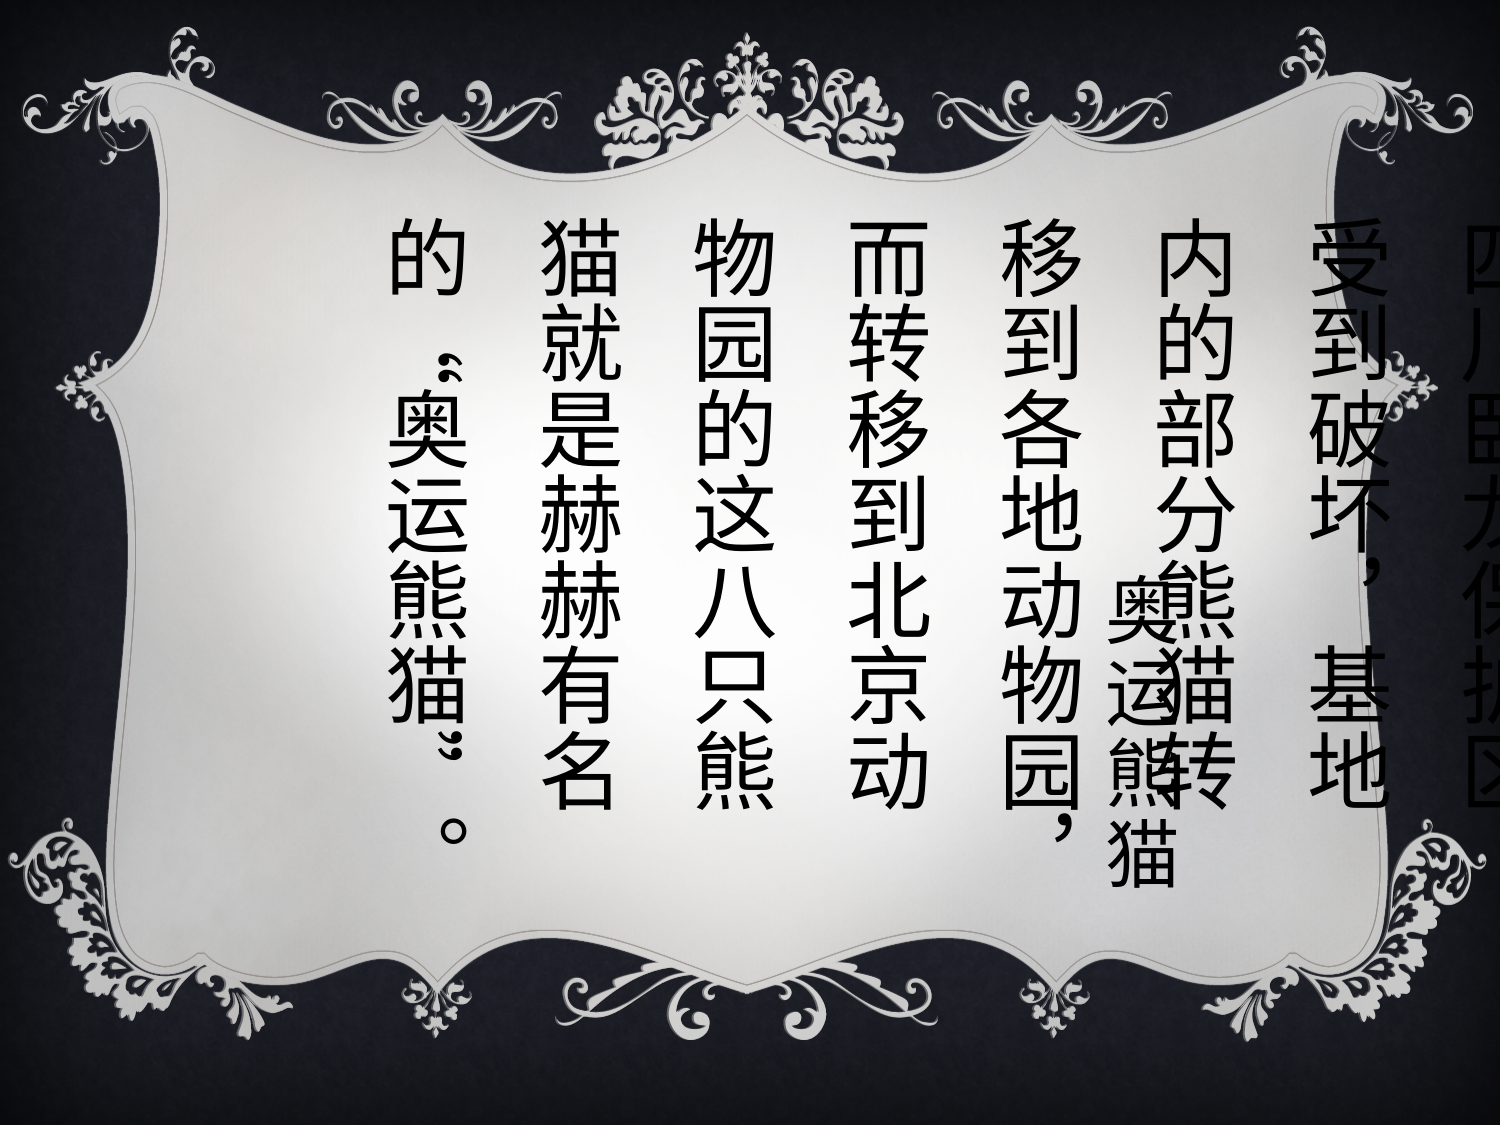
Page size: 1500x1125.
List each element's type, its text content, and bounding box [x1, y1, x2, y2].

list 由于四川地震，四川卧龙保护区受到破坏，基地内的部分熊猫转移到各地动物园，而转移到北京动物园的这八只熊猫就是赫赫有名的“奥运熊猫”。 [212, 200, 1063, 900]
title 奥运熊猫 [1087, 198, 1300, 907]
picture [0, 0, 1500, 1125]
